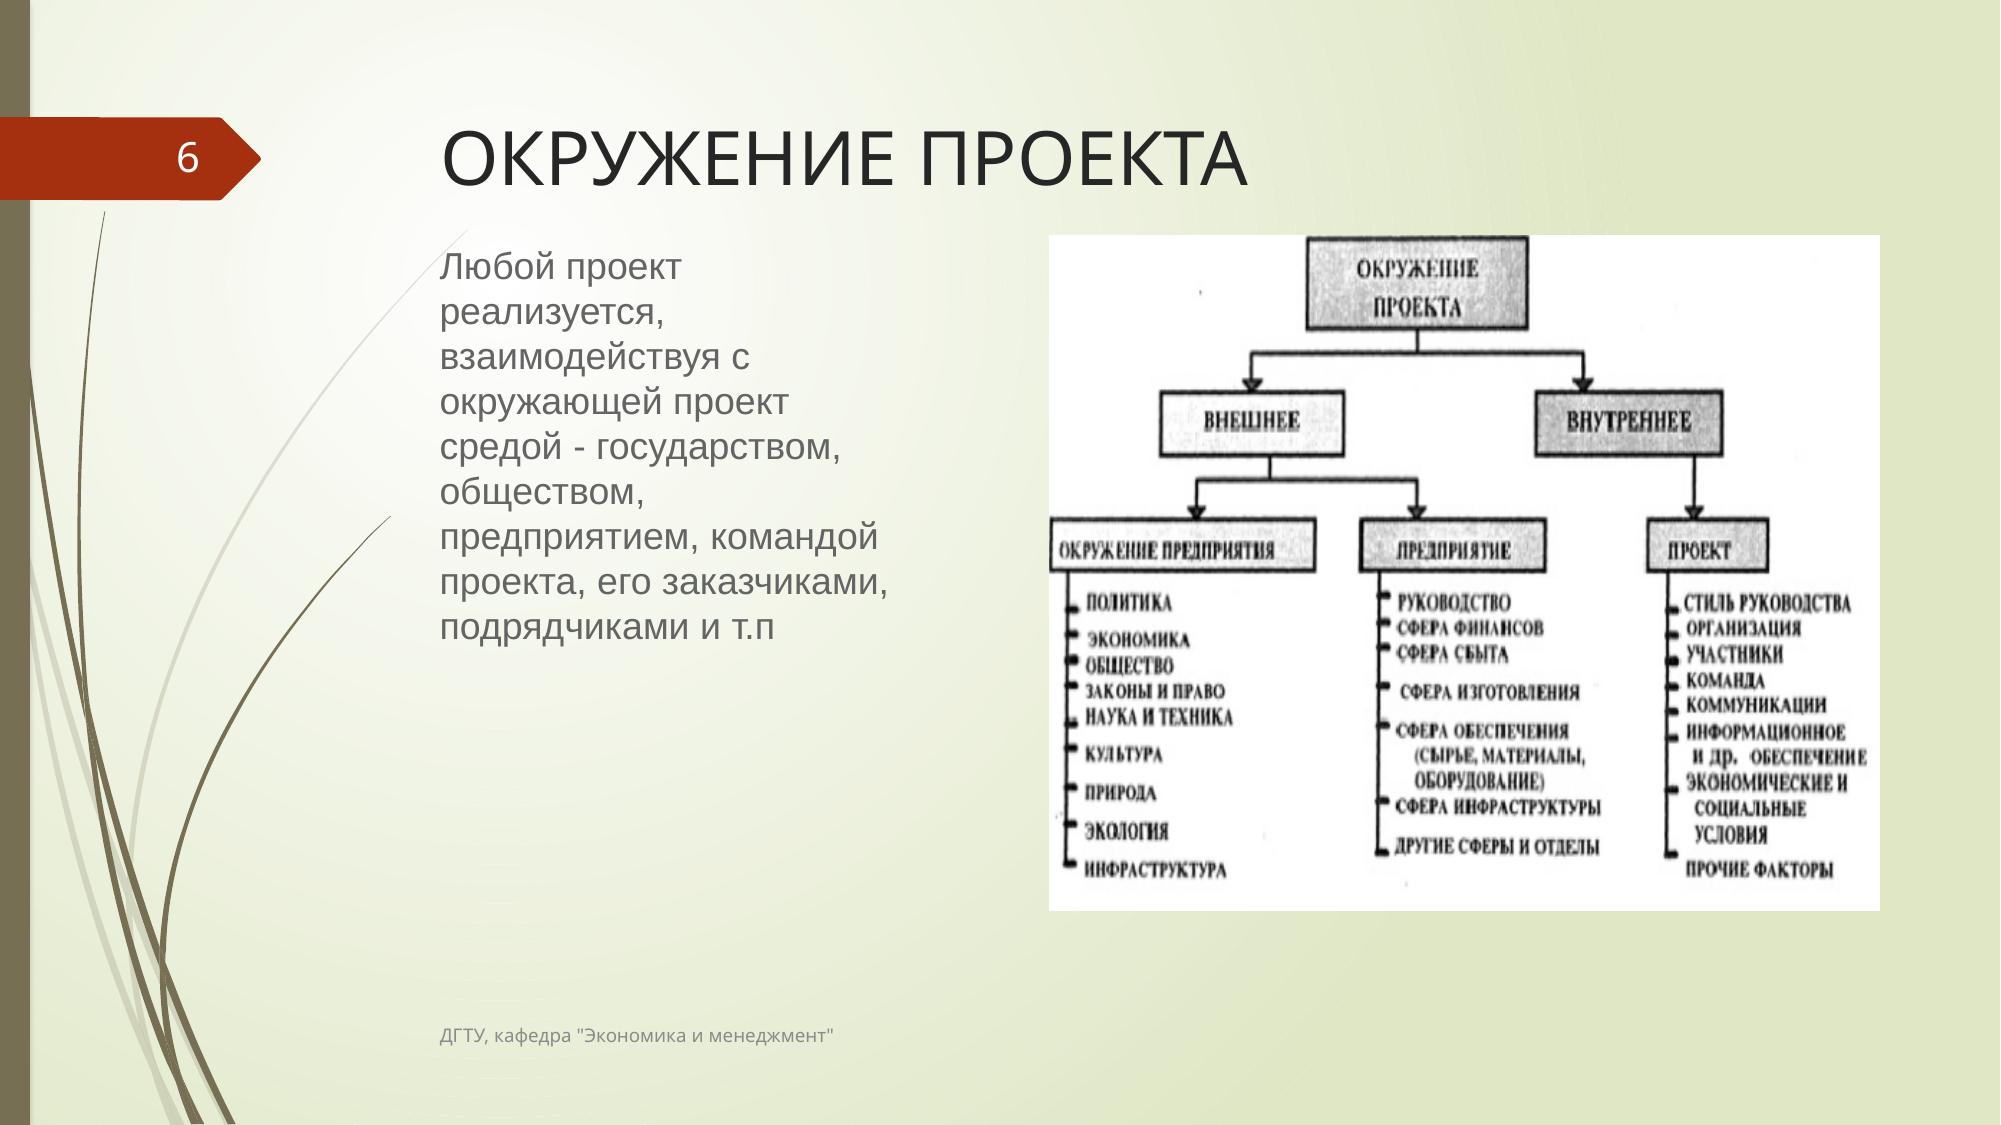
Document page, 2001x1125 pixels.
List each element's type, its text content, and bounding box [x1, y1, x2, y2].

title ОКРУЖЕНИЕ ПРОЕКТА [425, 102, 1888, 313]
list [1049, 234, 1880, 912]
text_box Любой проект реализуется, взаимодействуя с окружающей проект средой - государством, обществом, предприятием, командой проекта, его заказчиками, подрядчиками и т.п [424, 235, 930, 655]
slide_number 6 [87, 129, 216, 190]
footer ДГТУ, кафедра "Экономика и менеджмент" [424, 1006, 1675, 1067]
